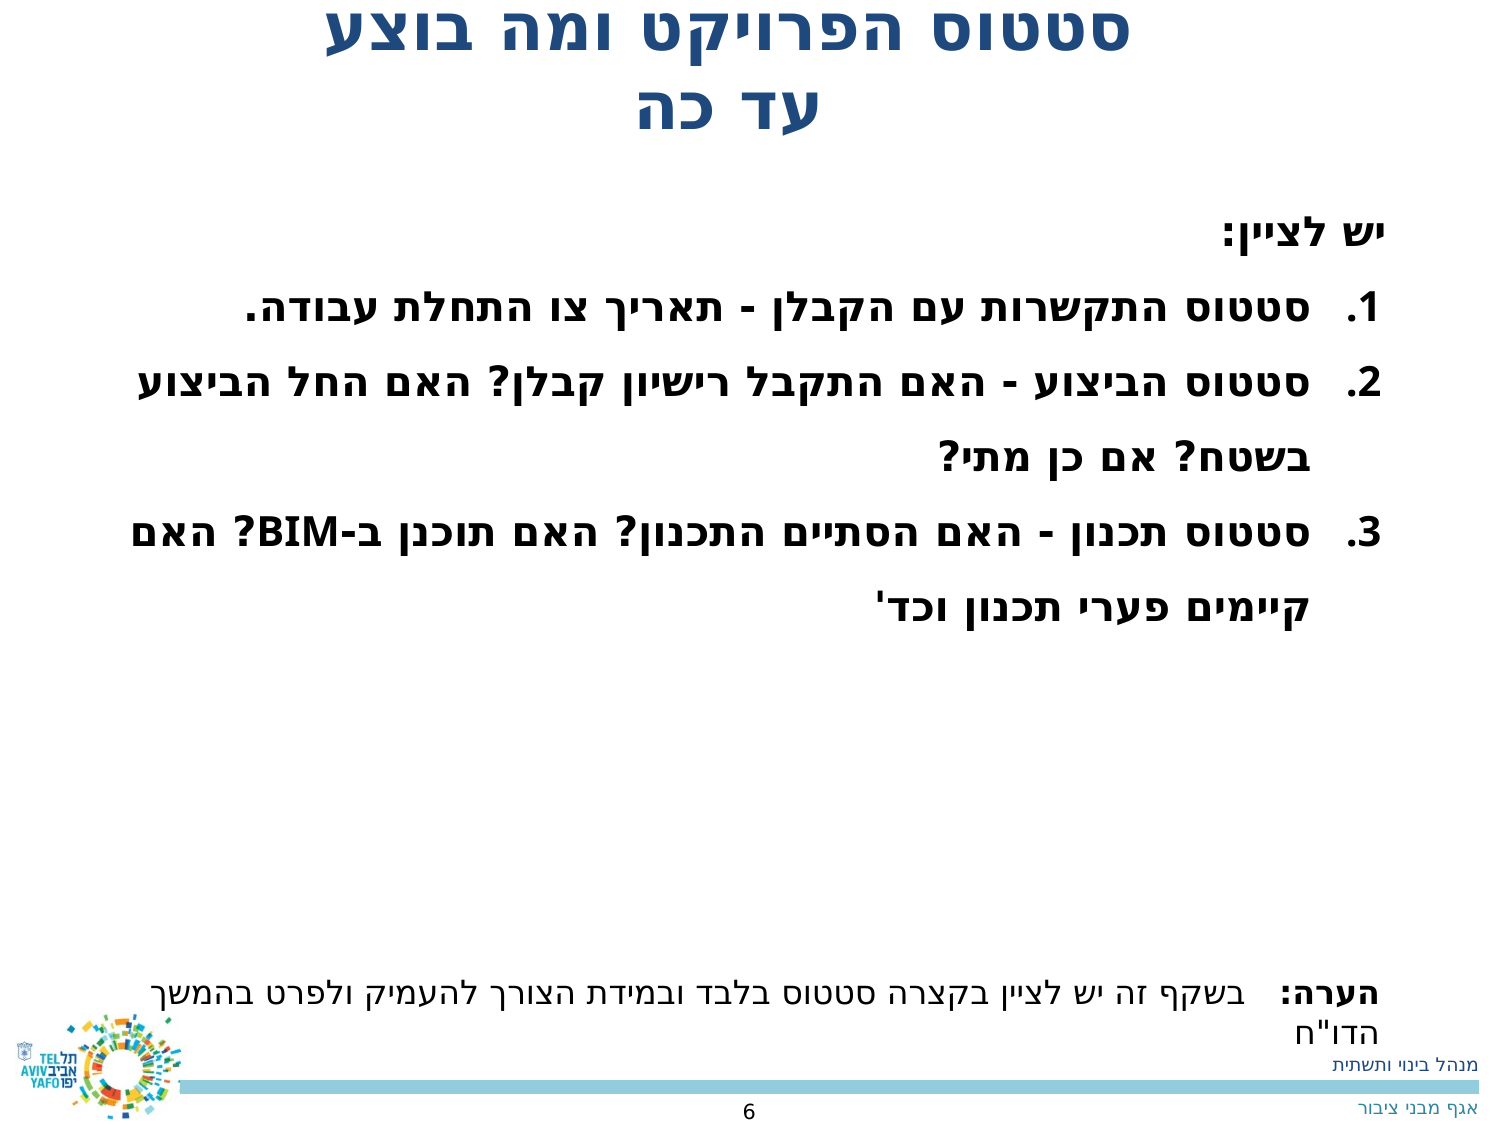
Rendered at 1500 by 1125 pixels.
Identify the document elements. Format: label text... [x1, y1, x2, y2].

text_box יש לציין: סטטוס התקשרות עם הקבלן - תאריך צו התחלת עבודה. סטטוס הביצוע - האם התקבל רישיון קבלן? האם החל הביצוע בשטח? אם כן מתי? סטטוס תכנון - האם הסתיים התכנון? האם תוכנן ב-BIM? האם קיימים פערי תכנון וכד' [0, 172, 1477, 638]
text_box הערה: בשקף זה יש לציין בקצרה סטטוס בלבד ובמידת הצורך להעמיק ולפרט בהמשך הדו"ח [123, 964, 1395, 1059]
text_box סטטוס הפרויקט ומה בוצע עד כה [265, 11, 1192, 116]
picture [15, 1012, 188, 1121]
